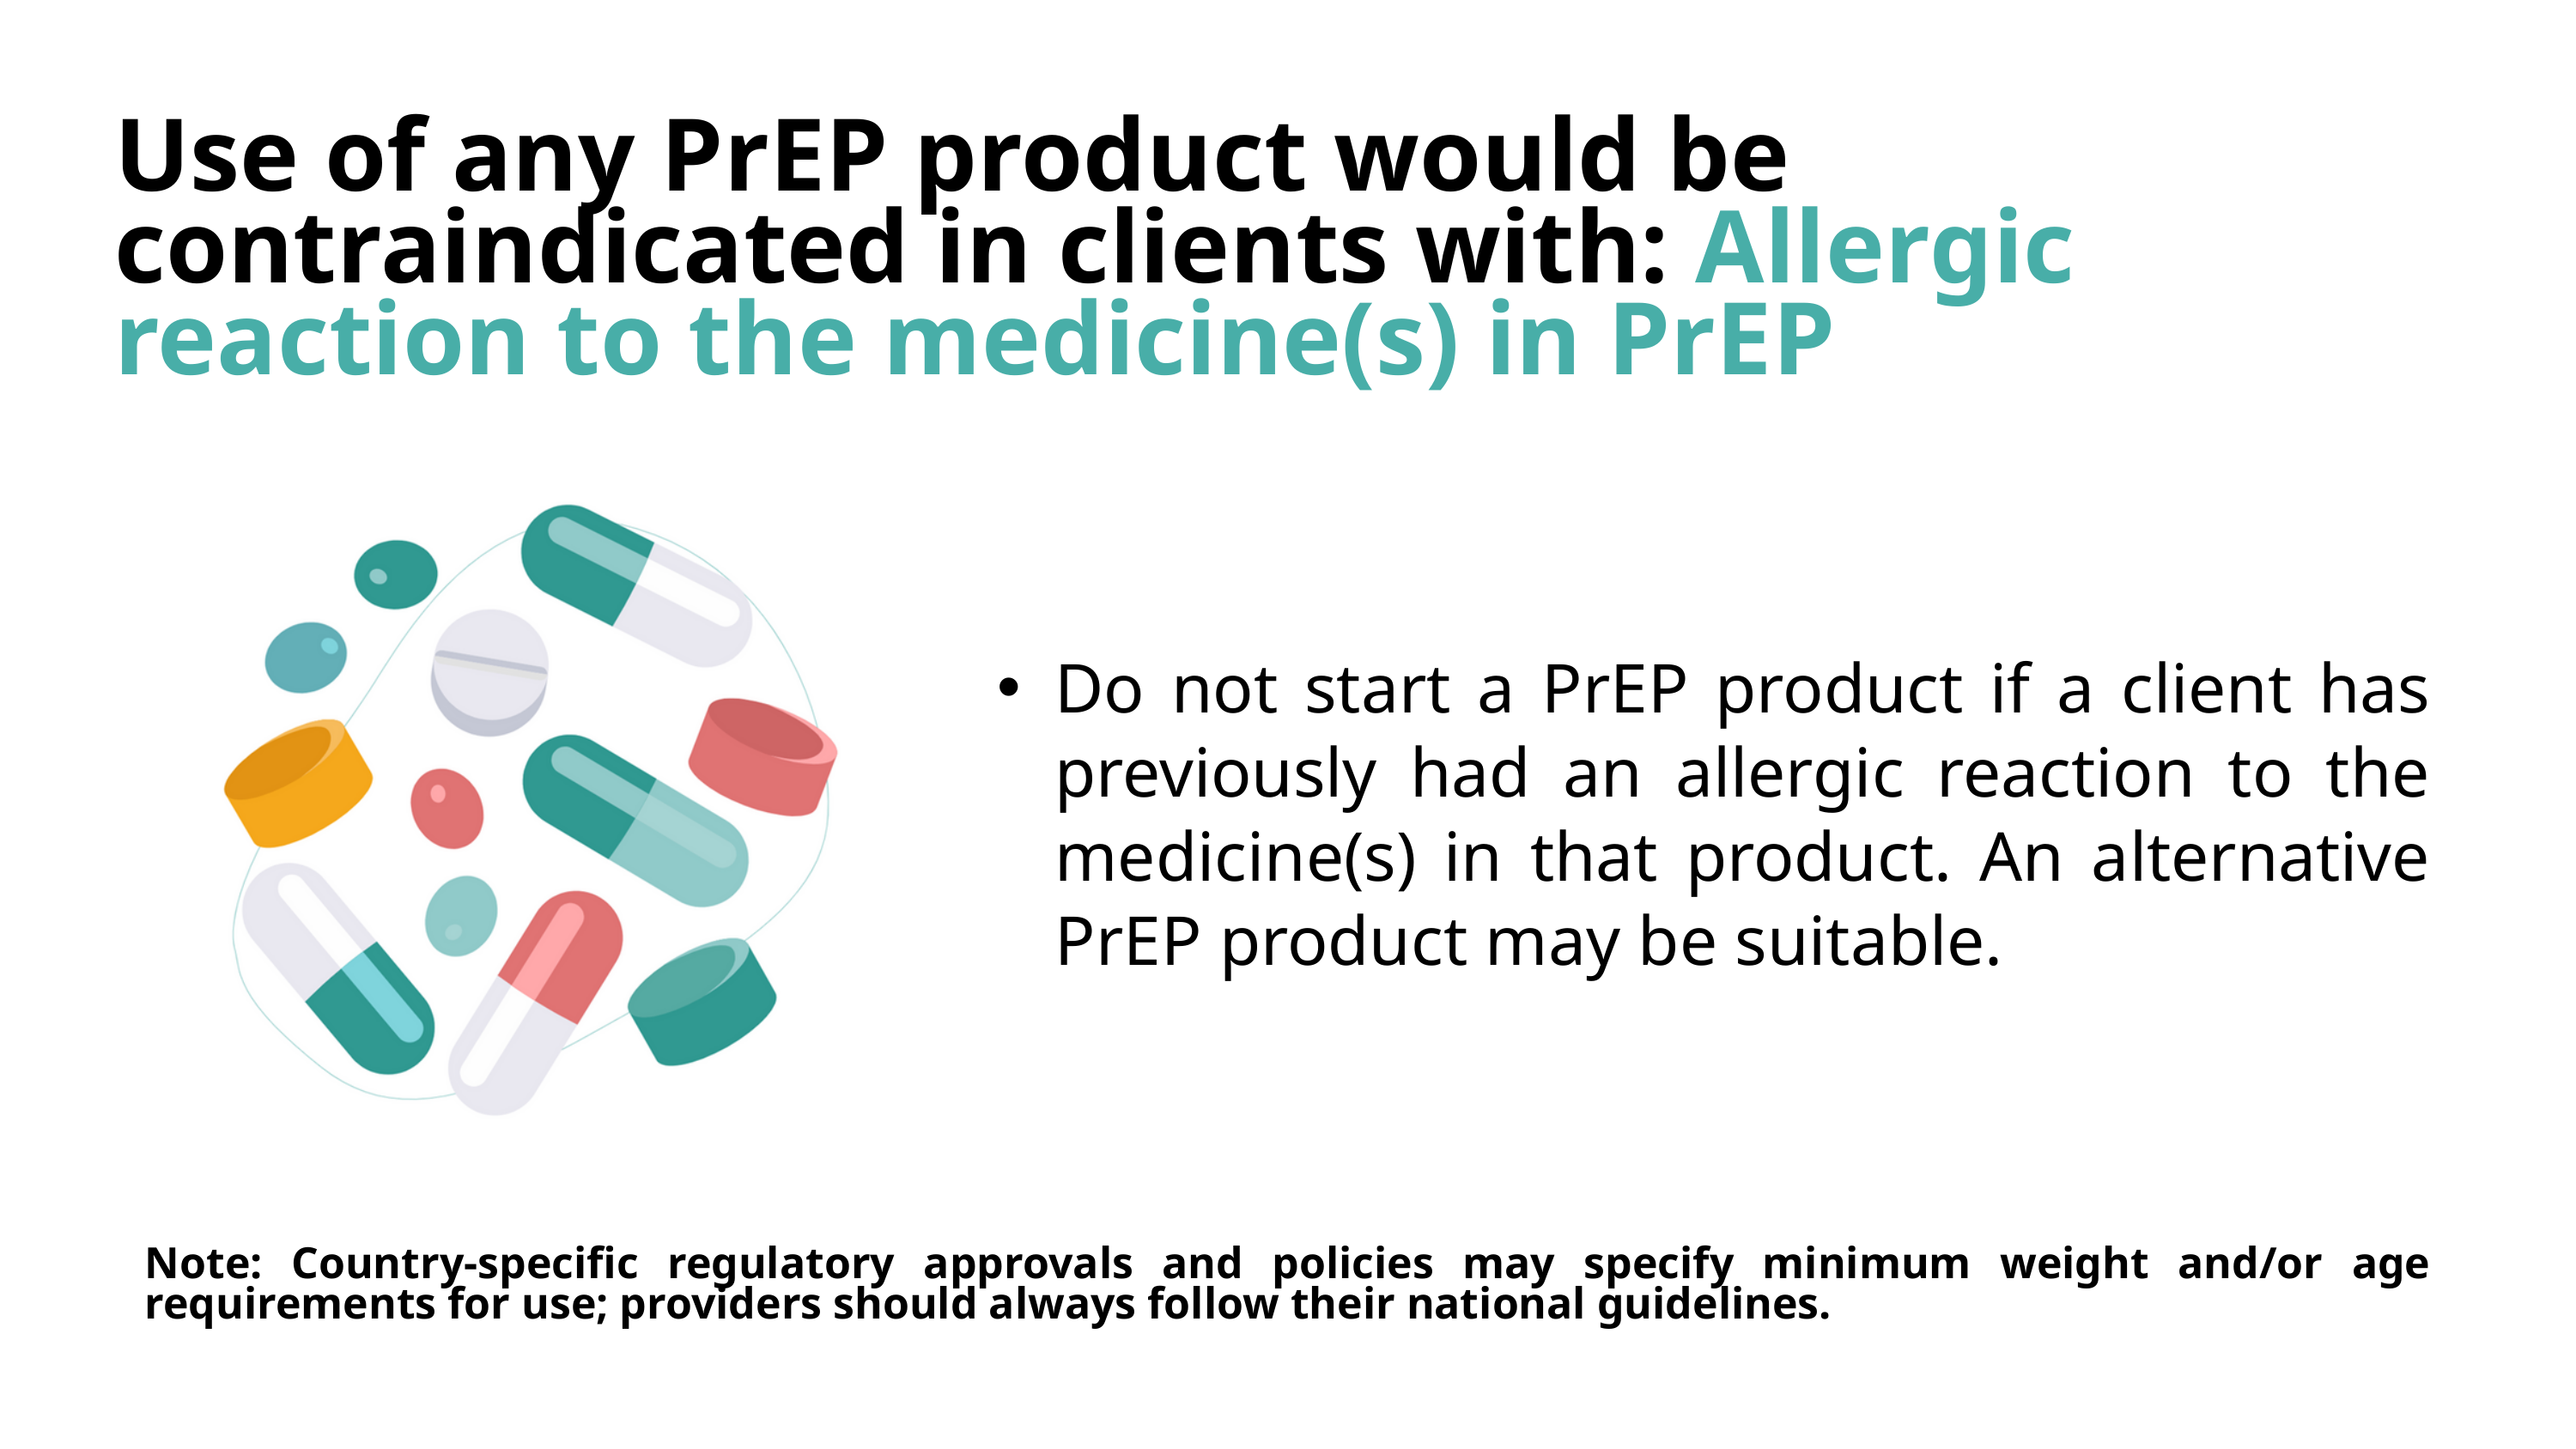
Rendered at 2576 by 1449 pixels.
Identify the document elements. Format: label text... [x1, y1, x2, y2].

text_box [114, 579, 941, 1119]
text_box Do not start a PrEP product if a client has previously had an allergic reaction to the medicine(s) in that product. An alternative PrEP product may be suitable. [941, 641, 2432, 1064]
text_box Use of any PrEP product would be contraindicated in clients with: Allergic reaction to the medicine(s) in PrEP [114, 118, 2432, 579]
text_box Note: Country-specific regulatory approvals and policies may specify minimum weight and/or age requirements for use; providers should always follow their national guidelines. [144, 1246, 2432, 1368]
